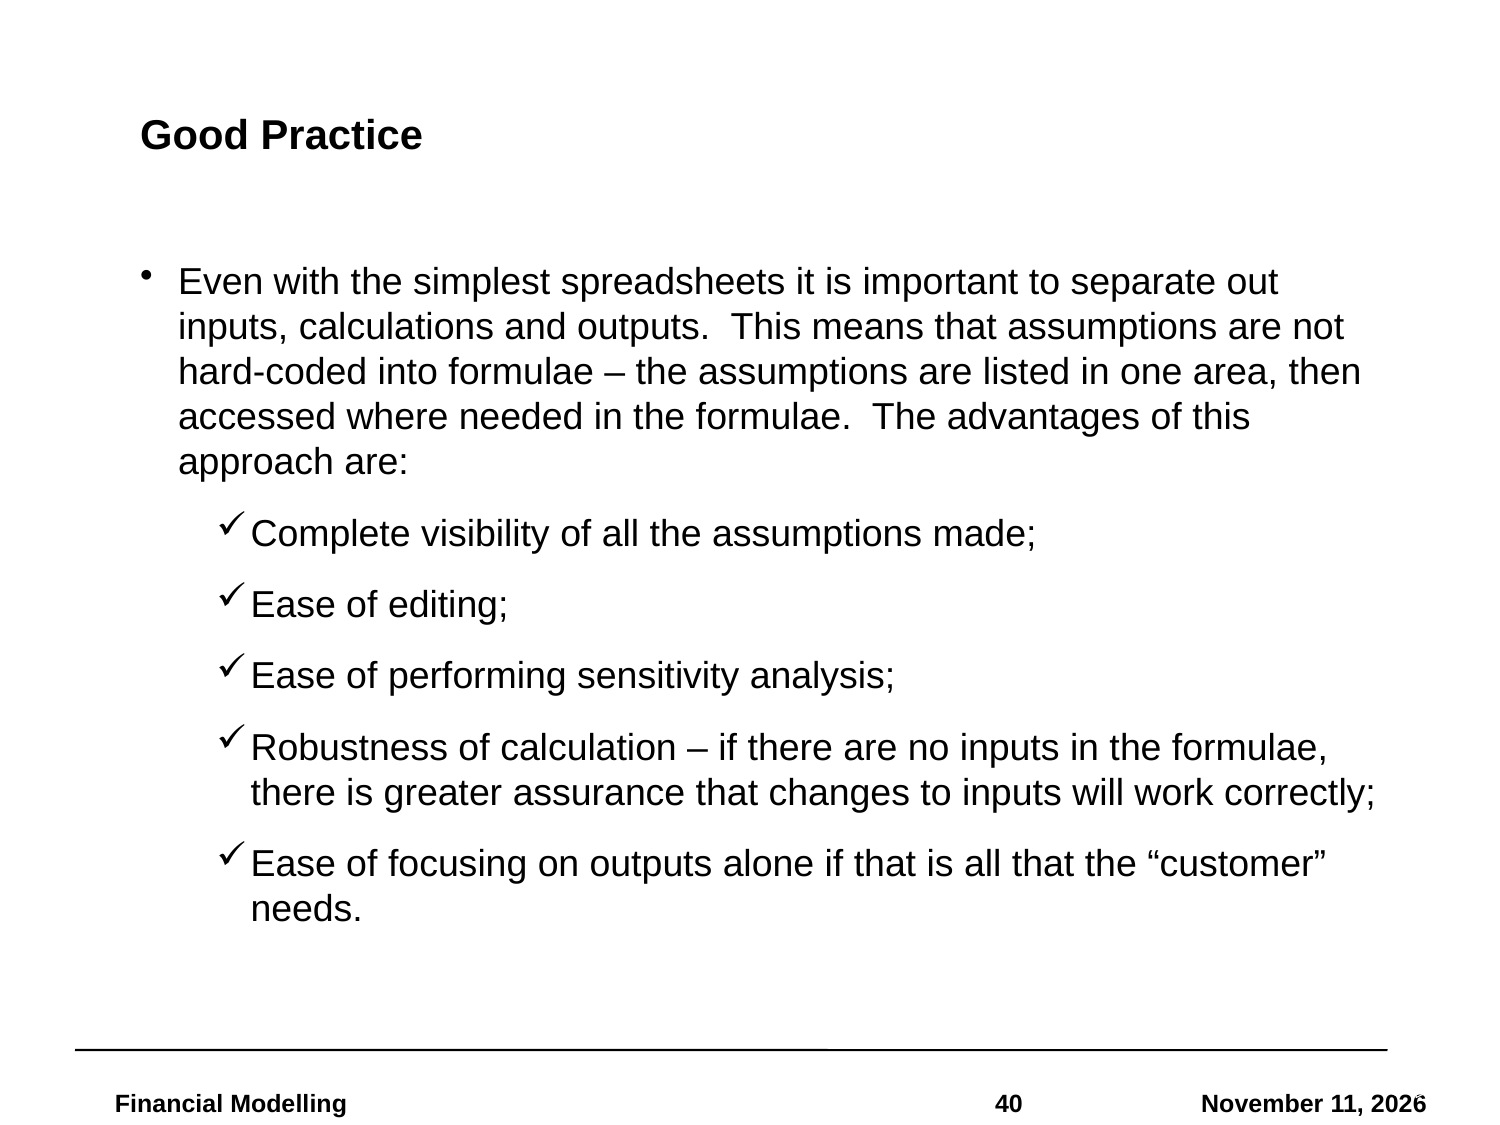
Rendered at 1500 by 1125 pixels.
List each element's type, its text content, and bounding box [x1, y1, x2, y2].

list Even with the simplest spreadsheets it is important to separate out inputs, calculations and outputs. This means that assumptions are not hard-coded into formulae – the assumptions are listed in one area, then accessed where needed in the formulae. The advantages of this approach are: Complete visibility of all the assumptions made; Ease of editing; Ease of performing sensitivity analysis; Robustness of calculation – if there are no inputs in the formulae, there is greater assurance that changes to inputs will work correctly; Ease of focusing on outputs alone if that is all that the “customer” needs. [124, 249, 1413, 1001]
title Good Practice [124, 99, 1413, 226]
